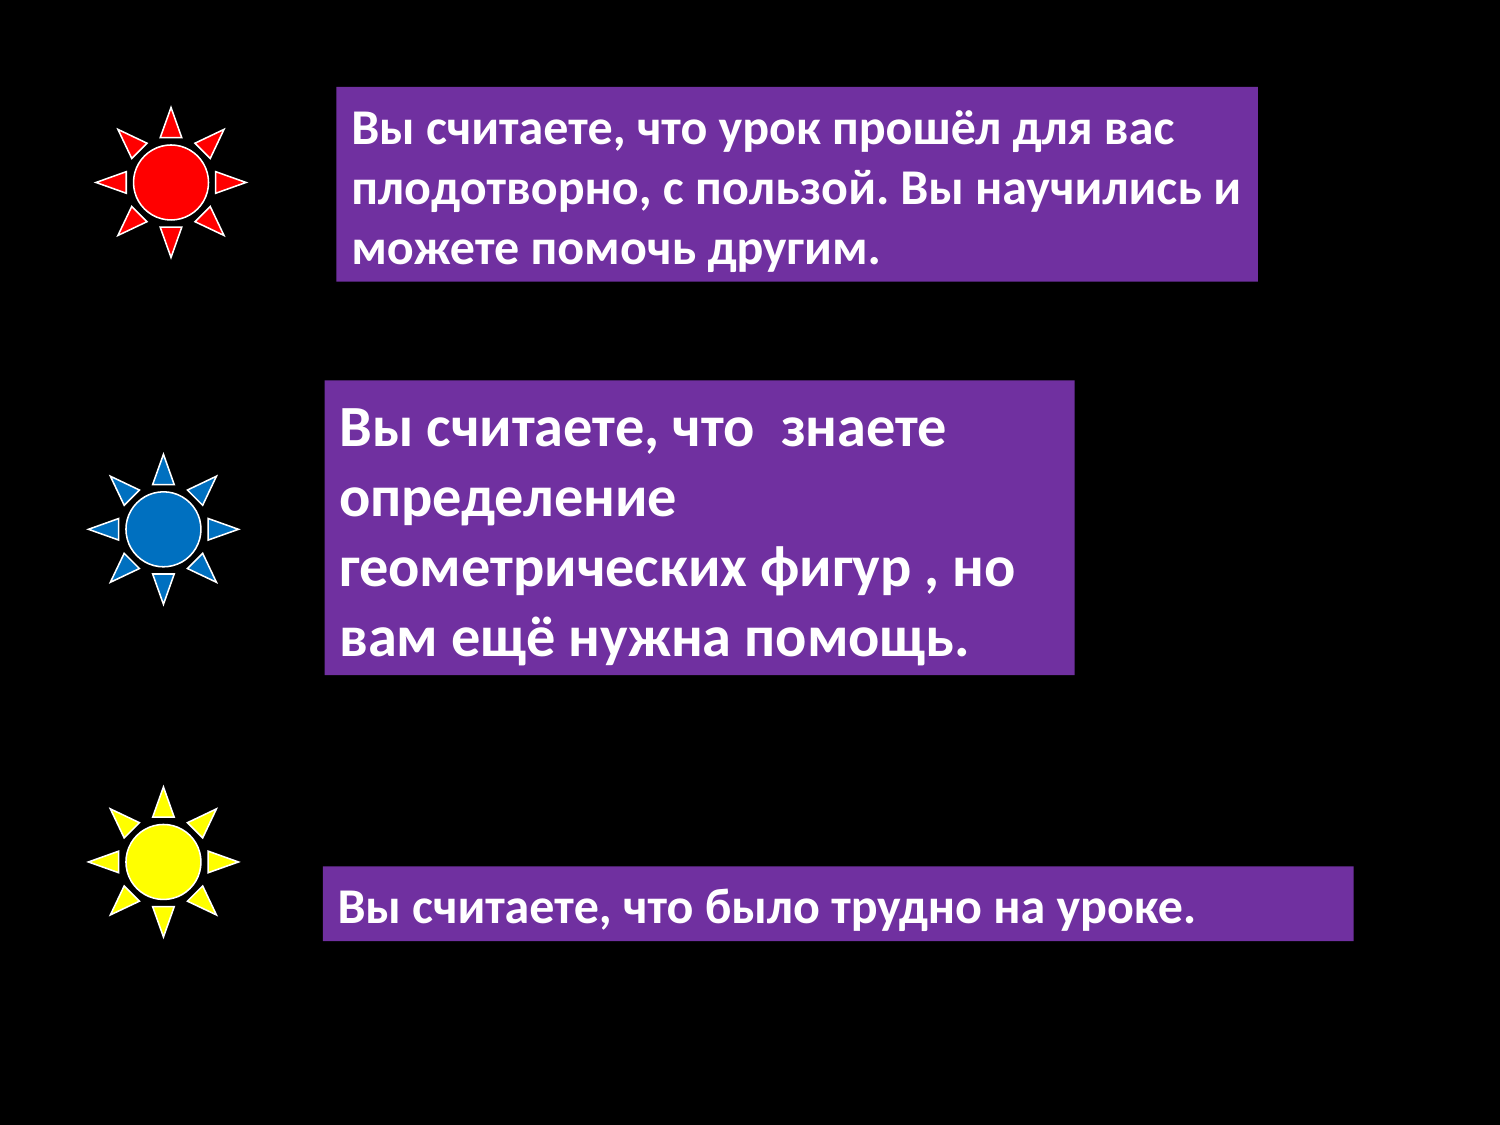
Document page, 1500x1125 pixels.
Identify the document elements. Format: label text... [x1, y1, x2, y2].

text_box [125, 824, 201, 900]
text_box [152, 454, 175, 485]
text_box [195, 129, 224, 159]
text_box Вы считаете, что знаете определение геометрических фигур , но вам ещё нужна помощь. [324, 380, 1075, 676]
text_box [187, 476, 217, 506]
text_box [208, 518, 239, 541]
text_box Вы считаете, что было трудно на уроке. [322, 866, 1354, 942]
text_box [110, 553, 140, 583]
text_box [88, 851, 119, 873]
text_box [152, 786, 175, 818]
text_box [152, 574, 175, 605]
text_box [133, 144, 209, 220]
text_box [96, 171, 127, 194]
text_box [110, 885, 140, 915]
text_box [187, 808, 217, 838]
text_box [160, 107, 182, 138]
text_box [110, 476, 140, 506]
text_box [88, 518, 119, 541]
text_box [208, 851, 239, 873]
text_box [117, 129, 147, 159]
text_box [187, 885, 217, 915]
text_box [215, 171, 247, 194]
text_box [152, 906, 175, 937]
text_box [117, 206, 147, 236]
text_box [187, 553, 217, 583]
text_box [160, 227, 182, 258]
text_box [125, 491, 201, 567]
text_box [195, 206, 224, 236]
text_box [110, 808, 140, 838]
text_box Вы считаете, что урок прошёл для вас плодотворно, с пользой. Вы научились и можете помочь другим. [336, 86, 1258, 282]
